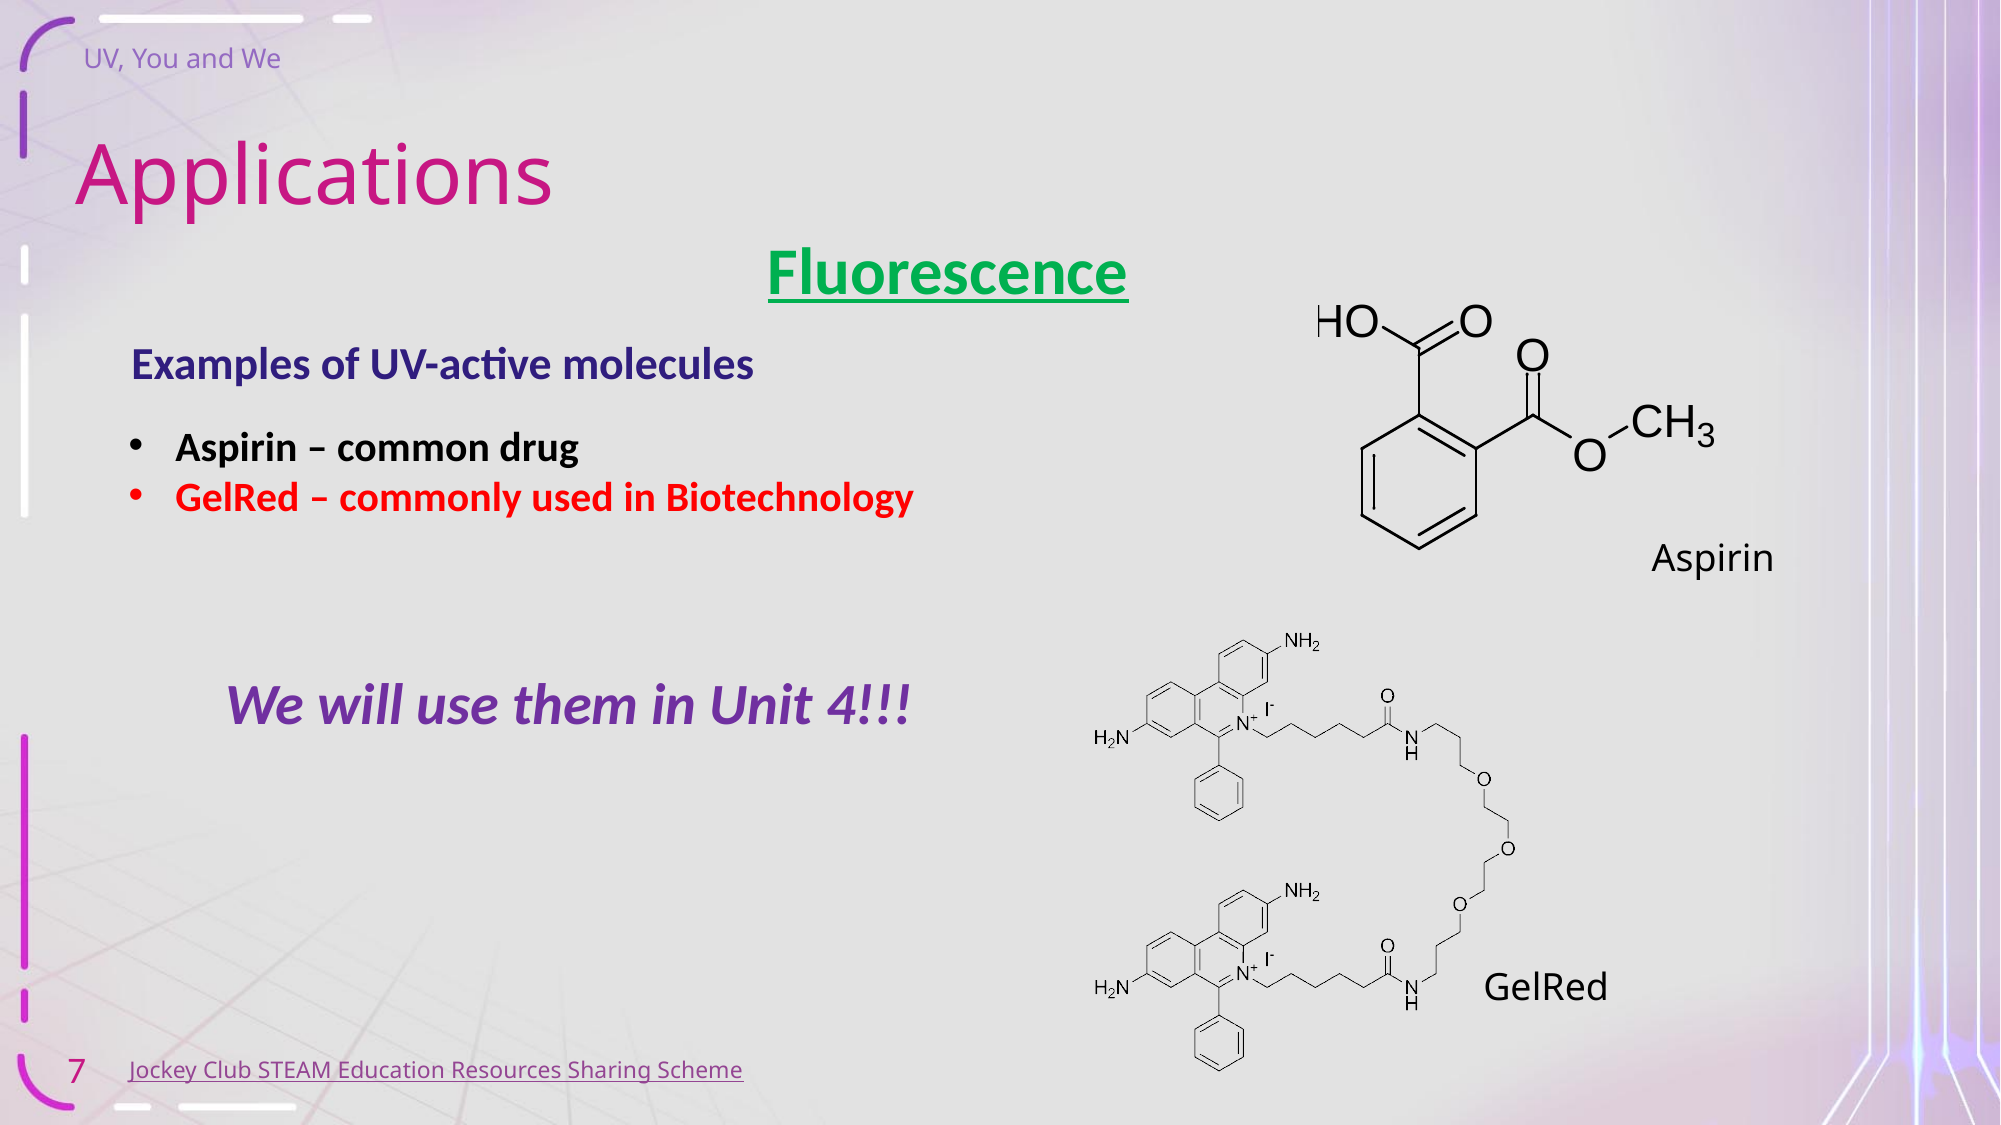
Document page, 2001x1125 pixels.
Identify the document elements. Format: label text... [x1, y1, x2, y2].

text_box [1318, 284, 1746, 557]
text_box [1080, 617, 1686, 1085]
text_box We will use them in Unit 4!!! [210, 658, 929, 744]
title Applications [61, 63, 1571, 279]
text_box Examples of UV-active molecules [116, 326, 770, 397]
text_box Fluorescence [752, 220, 1144, 316]
text_box Aspirin – common drug GelRed – commonly used in Biotechnology [113, 412, 930, 527]
text_box Aspirin [1636, 526, 1854, 586]
picture [0, 0, 2001, 1125]
